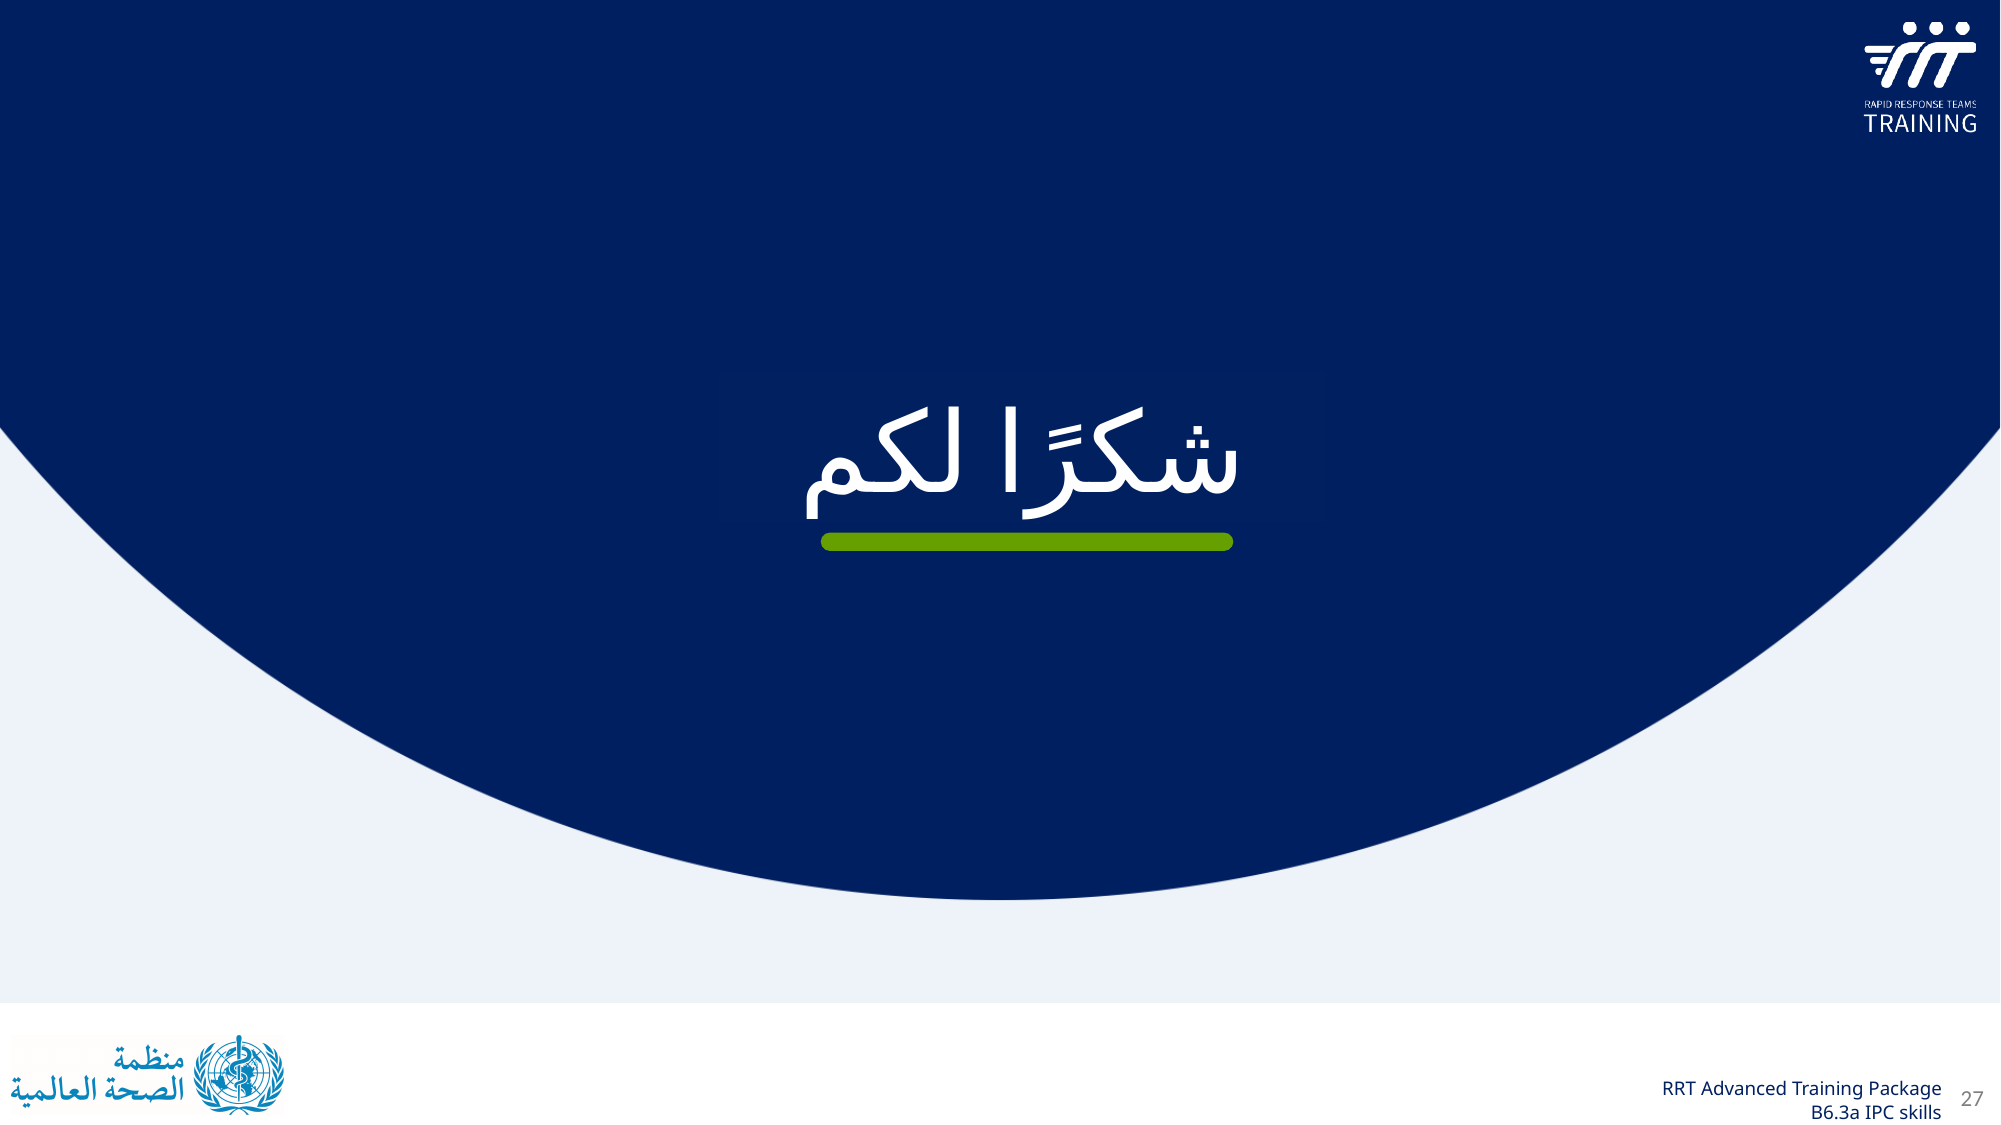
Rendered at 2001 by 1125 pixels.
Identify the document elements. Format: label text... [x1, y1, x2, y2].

picture [0, 0, 2001, 1003]
text_box شكرًا لكم [718, 372, 1327, 523]
picture [241, 1050, 247, 1059]
picture [11, 1035, 284, 1115]
